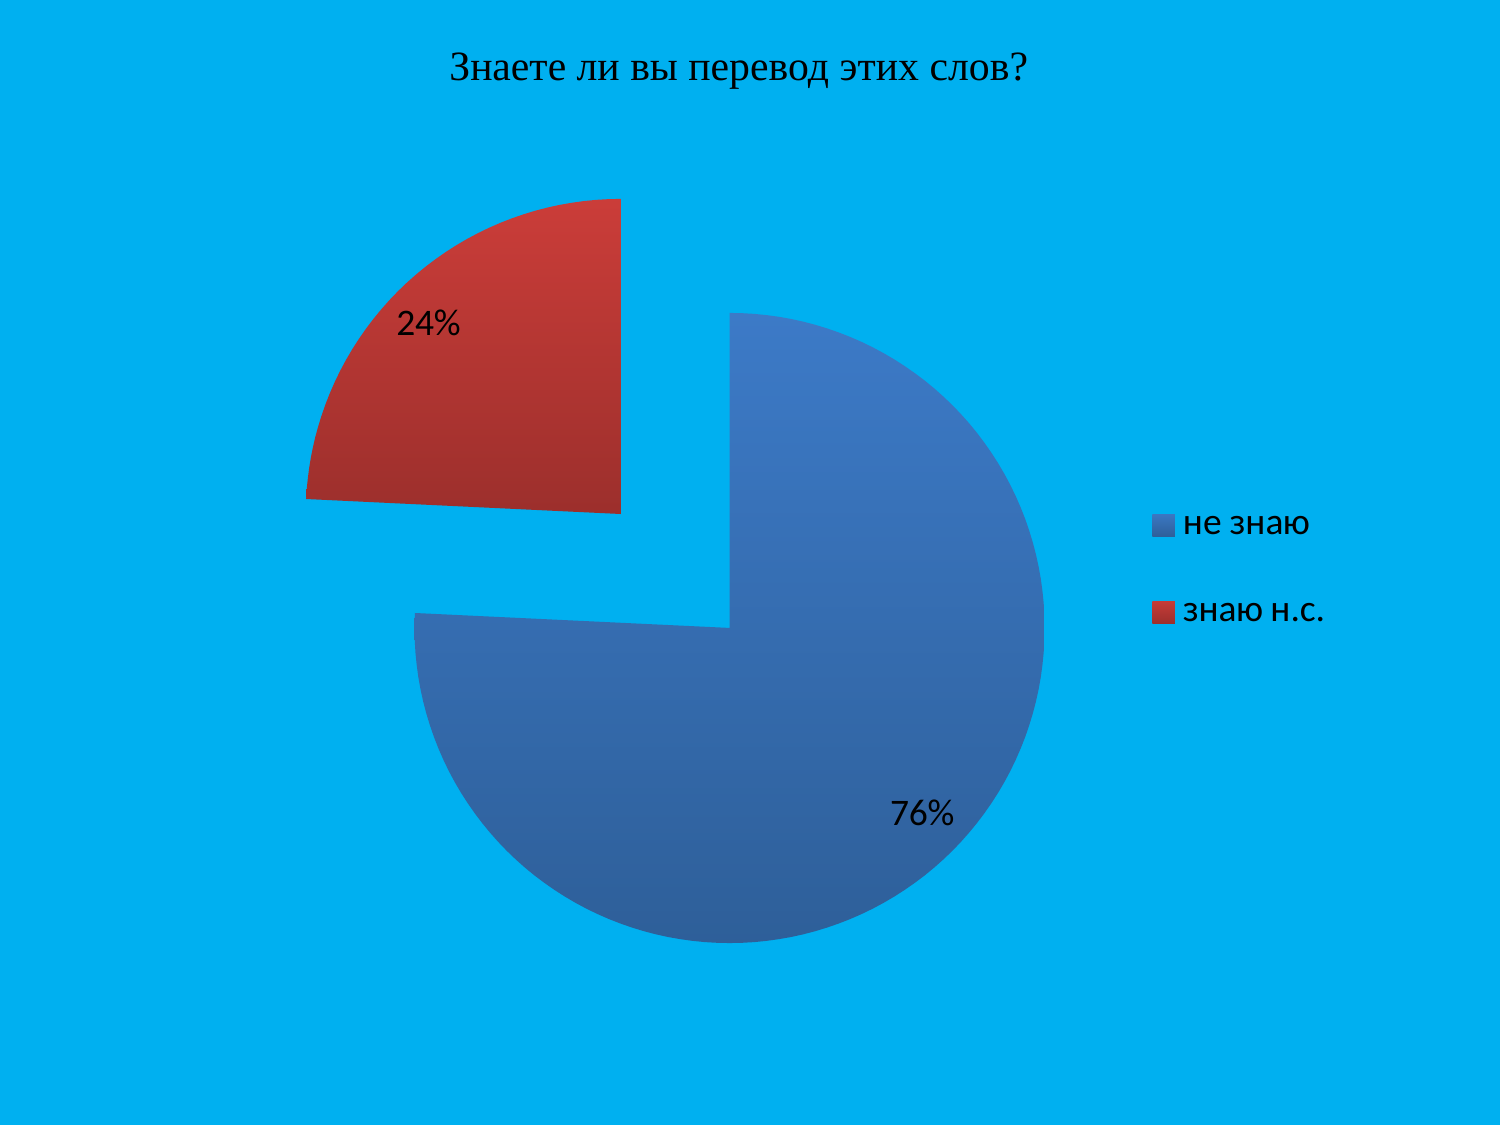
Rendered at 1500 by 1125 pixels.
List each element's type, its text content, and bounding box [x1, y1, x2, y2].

chart [135, 160, 1426, 982]
text_box Знаете ли вы перевод этих слов? [76, 30, 1412, 96]
